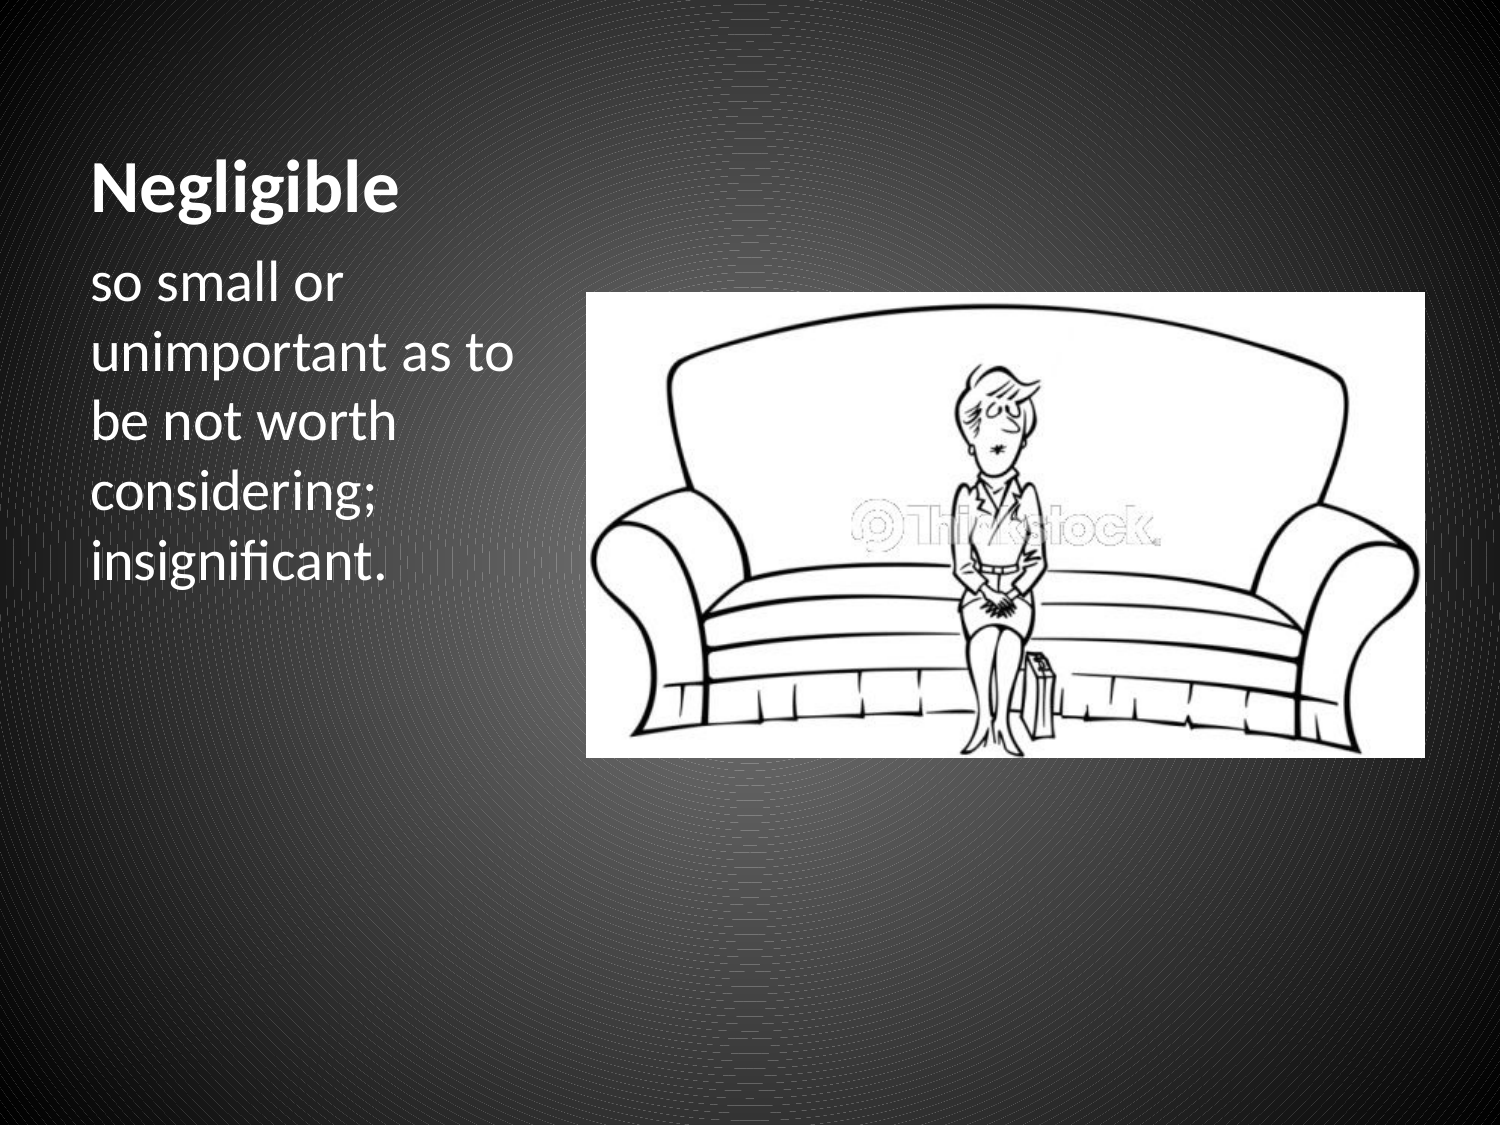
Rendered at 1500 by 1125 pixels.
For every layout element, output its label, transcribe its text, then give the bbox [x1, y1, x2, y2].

title Negligible [75, 44, 569, 235]
list so small or unimportant as to be not worth considering; insignificant. [75, 235, 569, 1005]
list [586, 44, 1426, 1006]
